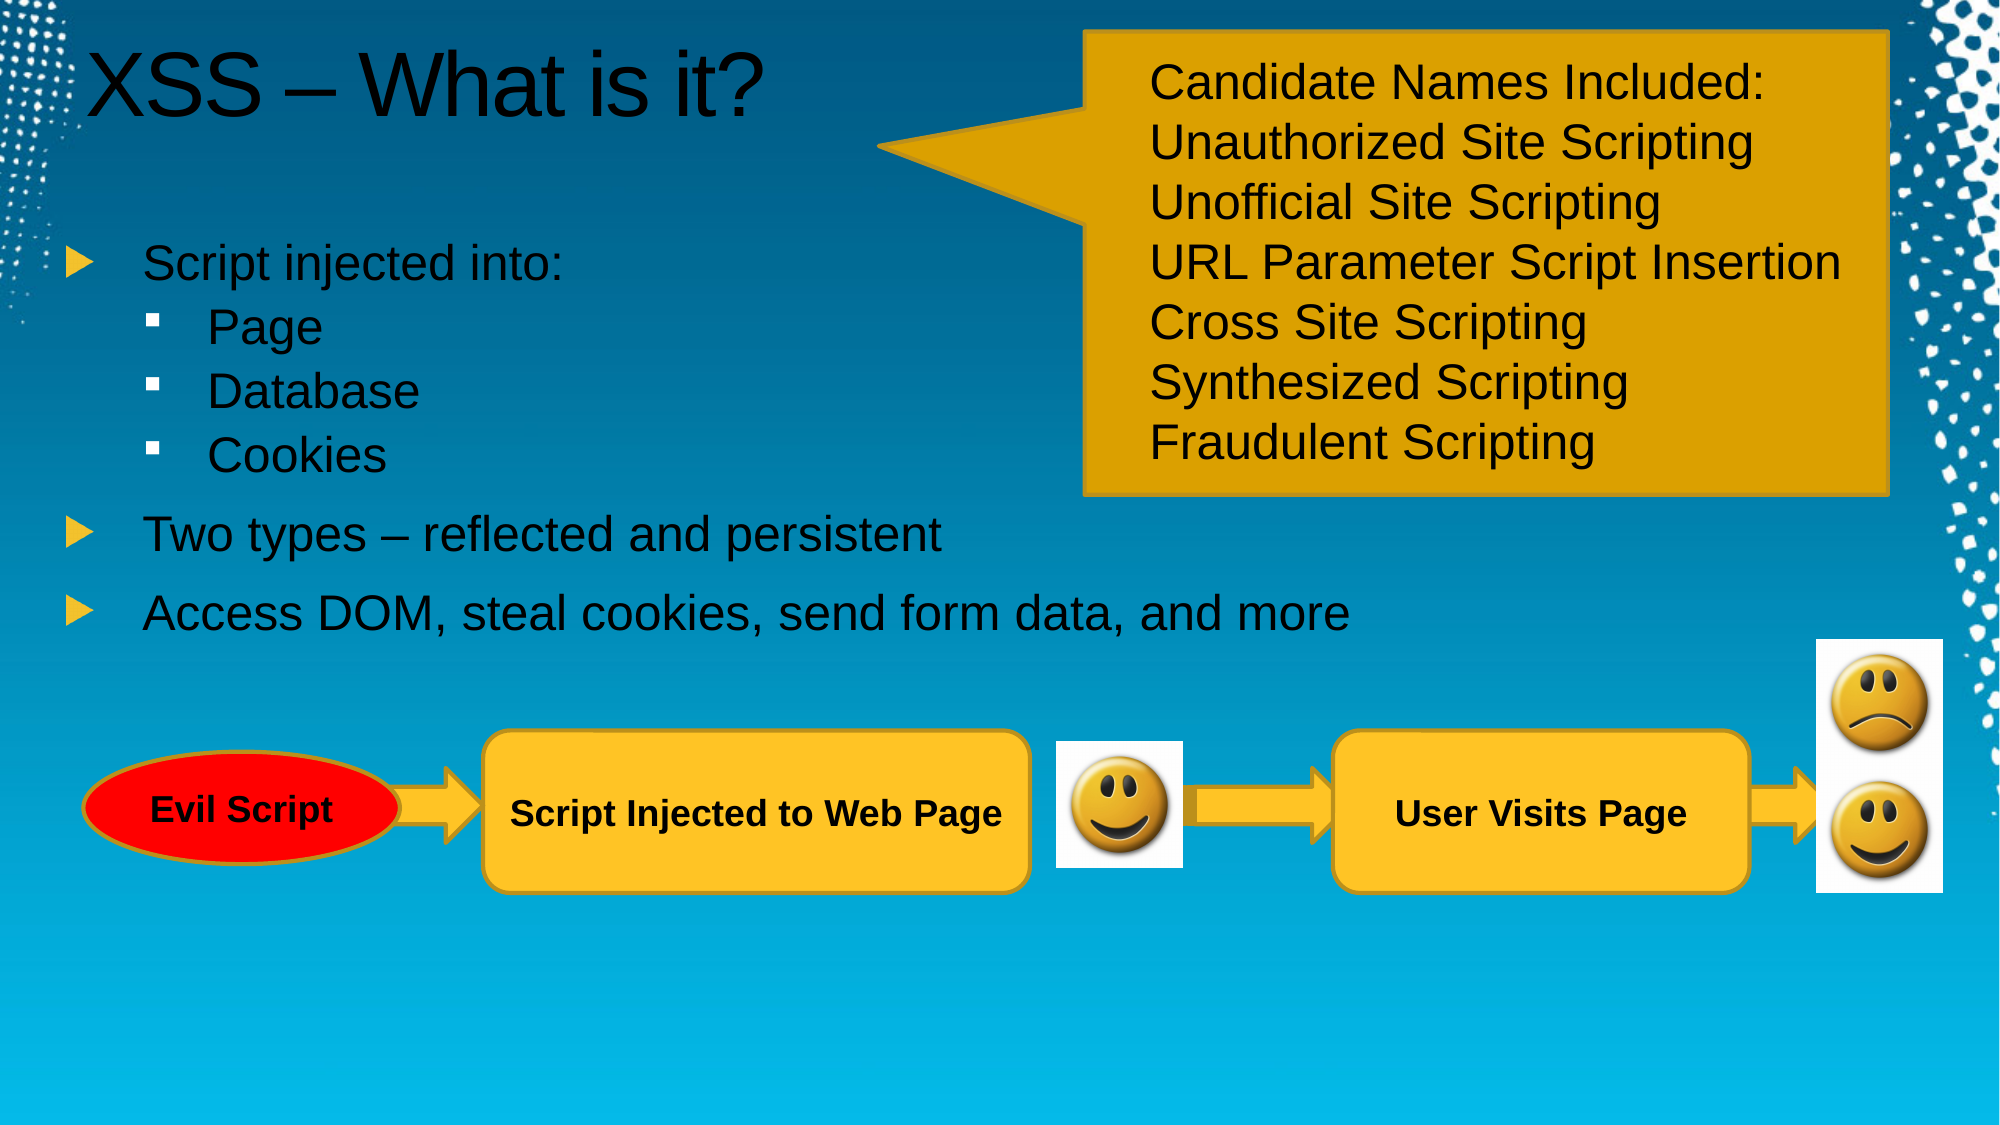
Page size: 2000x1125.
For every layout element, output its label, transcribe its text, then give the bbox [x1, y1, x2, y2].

picture [31, 131, 37, 138]
picture [3, 10, 11, 18]
picture [6, 97, 12, 105]
picture [1922, 200, 1934, 207]
picture [55, 62, 62, 69]
picture [1914, 164, 1923, 177]
picture [1920, 257, 1932, 264]
title XSS – What is it? [85, 37, 1914, 138]
picture [1941, 324, 1952, 332]
picture [1938, 122, 1950, 133]
picture [1898, 188, 1912, 198]
picture [33, 0, 42, 10]
picture [43, 42, 49, 53]
picture [11, 55, 21, 64]
picture [1948, 413, 1958, 424]
picture [47, 0, 57, 10]
text_box User Visits Page [1330, 728, 1752, 896]
picture [1935, 431, 1946, 449]
picture [1057, 742, 1184, 867]
picture [1935, 177, 1945, 189]
text_box Evil Script [81, 749, 403, 867]
picture [17, 129, 23, 136]
picture [54, 76, 60, 83]
picture [1816, 640, 1942, 892]
picture [1950, 359, 1960, 366]
picture [33, 88, 42, 97]
picture [58, 32, 66, 41]
picture [18, 13, 26, 19]
picture [1892, 212, 1902, 216]
picture [1981, 604, 2000, 620]
picture [1995, 582, 2000, 595]
picture [1979, 657, 1995, 676]
picture [1926, 344, 1939, 358]
text_box [1082, 29, 1890, 37]
picture [0, 40, 9, 45]
picture [1930, 291, 1941, 297]
picture [1988, 691, 2000, 709]
picture [42, 31, 53, 39]
picture [1890, 152, 1901, 166]
picture [1972, 312, 1985, 322]
picture [9, 84, 15, 91]
picture [1915, 109, 1924, 119]
picture [28, 42, 36, 53]
picture [38, 74, 47, 80]
picture [1992, 438, 2000, 448]
picture [1982, 714, 1993, 729]
picture [1946, 525, 1956, 533]
picture [1957, 187, 1971, 200]
picture [1988, 547, 2000, 561]
picture [1991, 747, 2000, 765]
picture [18, 0, 29, 6]
text_box Script Injected to Web Page [480, 728, 1033, 896]
text_box [1885, 138, 1890, 497]
picture [67, 596, 91, 624]
picture [1914, 308, 1929, 326]
picture [16, 22, 23, 34]
picture [1974, 683, 1985, 694]
picture [16, 143, 21, 151]
text_box [876, 138, 1134, 237]
picture [1942, 465, 1958, 483]
picture [67, 517, 92, 546]
picture [26, 57, 34, 68]
picture [1955, 557, 1965, 573]
picture [1972, 570, 1986, 583]
picture [1963, 535, 1977, 550]
picture [1984, 349, 1992, 357]
picture [1928, 399, 1939, 415]
picture [41, 59, 48, 67]
picture [56, 47, 64, 55]
picture [1983, 404, 1992, 414]
picture [29, 27, 38, 38]
picture [1919, 367, 1930, 378]
picture [1970, 426, 1980, 436]
picture [1911, 223, 1918, 230]
picture [1925, 87, 1941, 99]
picture [13, 41, 25, 49]
picture [1960, 392, 1970, 403]
picture [1935, 0, 2000, 306]
picture [1963, 589, 1976, 607]
picture [10, 69, 17, 78]
picture [1980, 460, 1987, 469]
picture [1994, 382, 2000, 391]
picture [1969, 625, 1985, 642]
picture [30, 14, 40, 23]
picture [1932, 235, 1943, 241]
picture [1946, 155, 1961, 167]
picture [1942, 269, 1953, 276]
picture [1921, 0, 1934, 8]
picture [67, 247, 92, 276]
picture [1925, 141, 1935, 155]
picture [1990, 492, 2000, 505]
picture [1953, 301, 1962, 312]
picture [33, 116, 40, 124]
picture [1963, 278, 1976, 291]
picture [1958, 445, 1968, 460]
picture [1968, 481, 1978, 492]
picture [1929, 27, 1945, 45]
picture [1955, 246, 1965, 256]
picture [1945, 213, 1955, 220]
text_box [390, 766, 486, 845]
picture [34, 101, 43, 111]
picture [1978, 517, 1987, 527]
picture [1935, 379, 1948, 391]
picture [1909, 274, 1920, 291]
picture [0, 24, 9, 33]
text_box Candidate Names Included: Unauthorized Site Scripting Unofficial Site Scripting URL Parameter Script Insertion Cross Site Scripting Synthesized Scripting Fraudulent Scripting [1134, 42, 1885, 538]
picture [45, 16, 55, 24]
text_box [1767, 766, 1811, 845]
picture [1993, 321, 2000, 339]
picture [1991, 637, 2000, 652]
list Script injected into: Page Database Cookies Two types – reflected and persistent Access DOM, steal cookies, send form data, and more [66, 237, 1767, 988]
picture [0, 155, 5, 163]
picture [1900, 240, 1912, 254]
picture [1973, 368, 1982, 380]
picture [1963, 335, 1972, 344]
picture [1952, 502, 1967, 516]
picture [24, 72, 32, 79]
